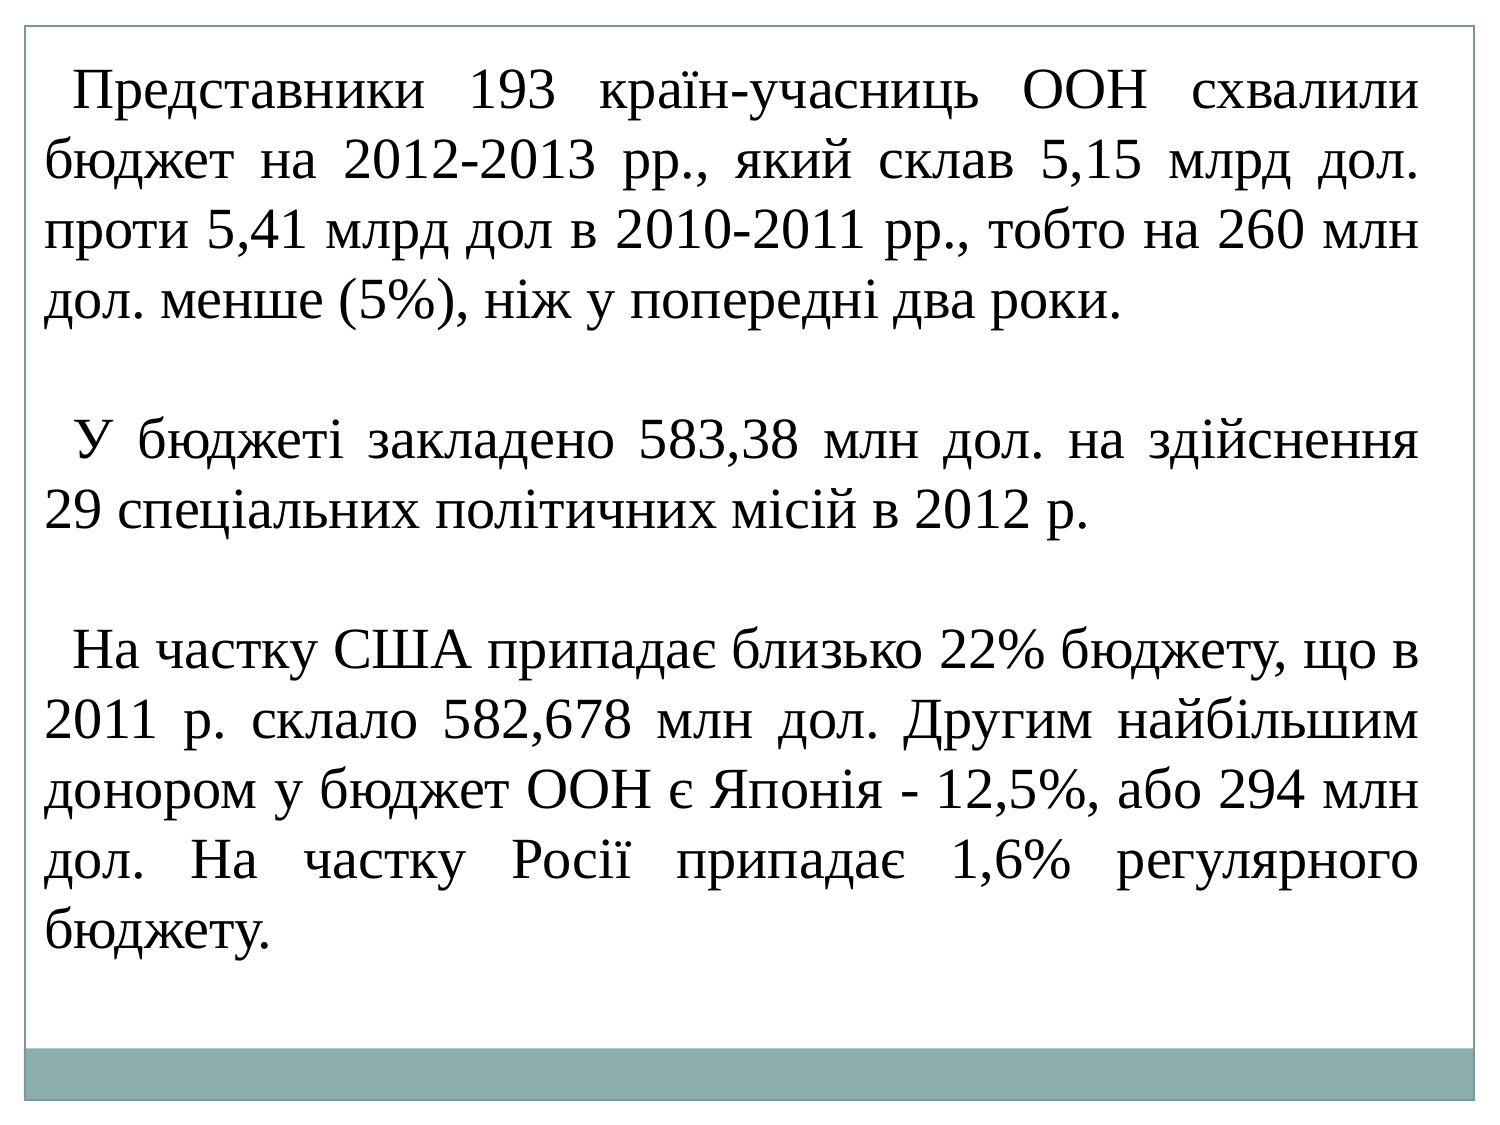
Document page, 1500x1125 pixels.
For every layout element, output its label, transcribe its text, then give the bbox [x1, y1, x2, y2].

text_box Представники 193 країн-учасниць ООН схвалили бюджет на 2012-2013 рр., який склав 5,15 млрд дол. проти 5,41 млрд дол в 2010-2011 рр., тобто на 260 млн дол. менше (5%), ніж у попередні два роки. У бюджеті закладено 583,38 млн дол. на здійснення 29 спеціальних політичних місій в 2012 р. На частку США припадає близько 22% бюджету, що в 2011 р. склало 582,678 млн дол. Другим найбільшим донором у бюджет ООН є Японія - 12,5%, або 294 млн дол. На частку Росії припадає 1,6% регулярного бюджету. [29, 42, 1436, 968]
